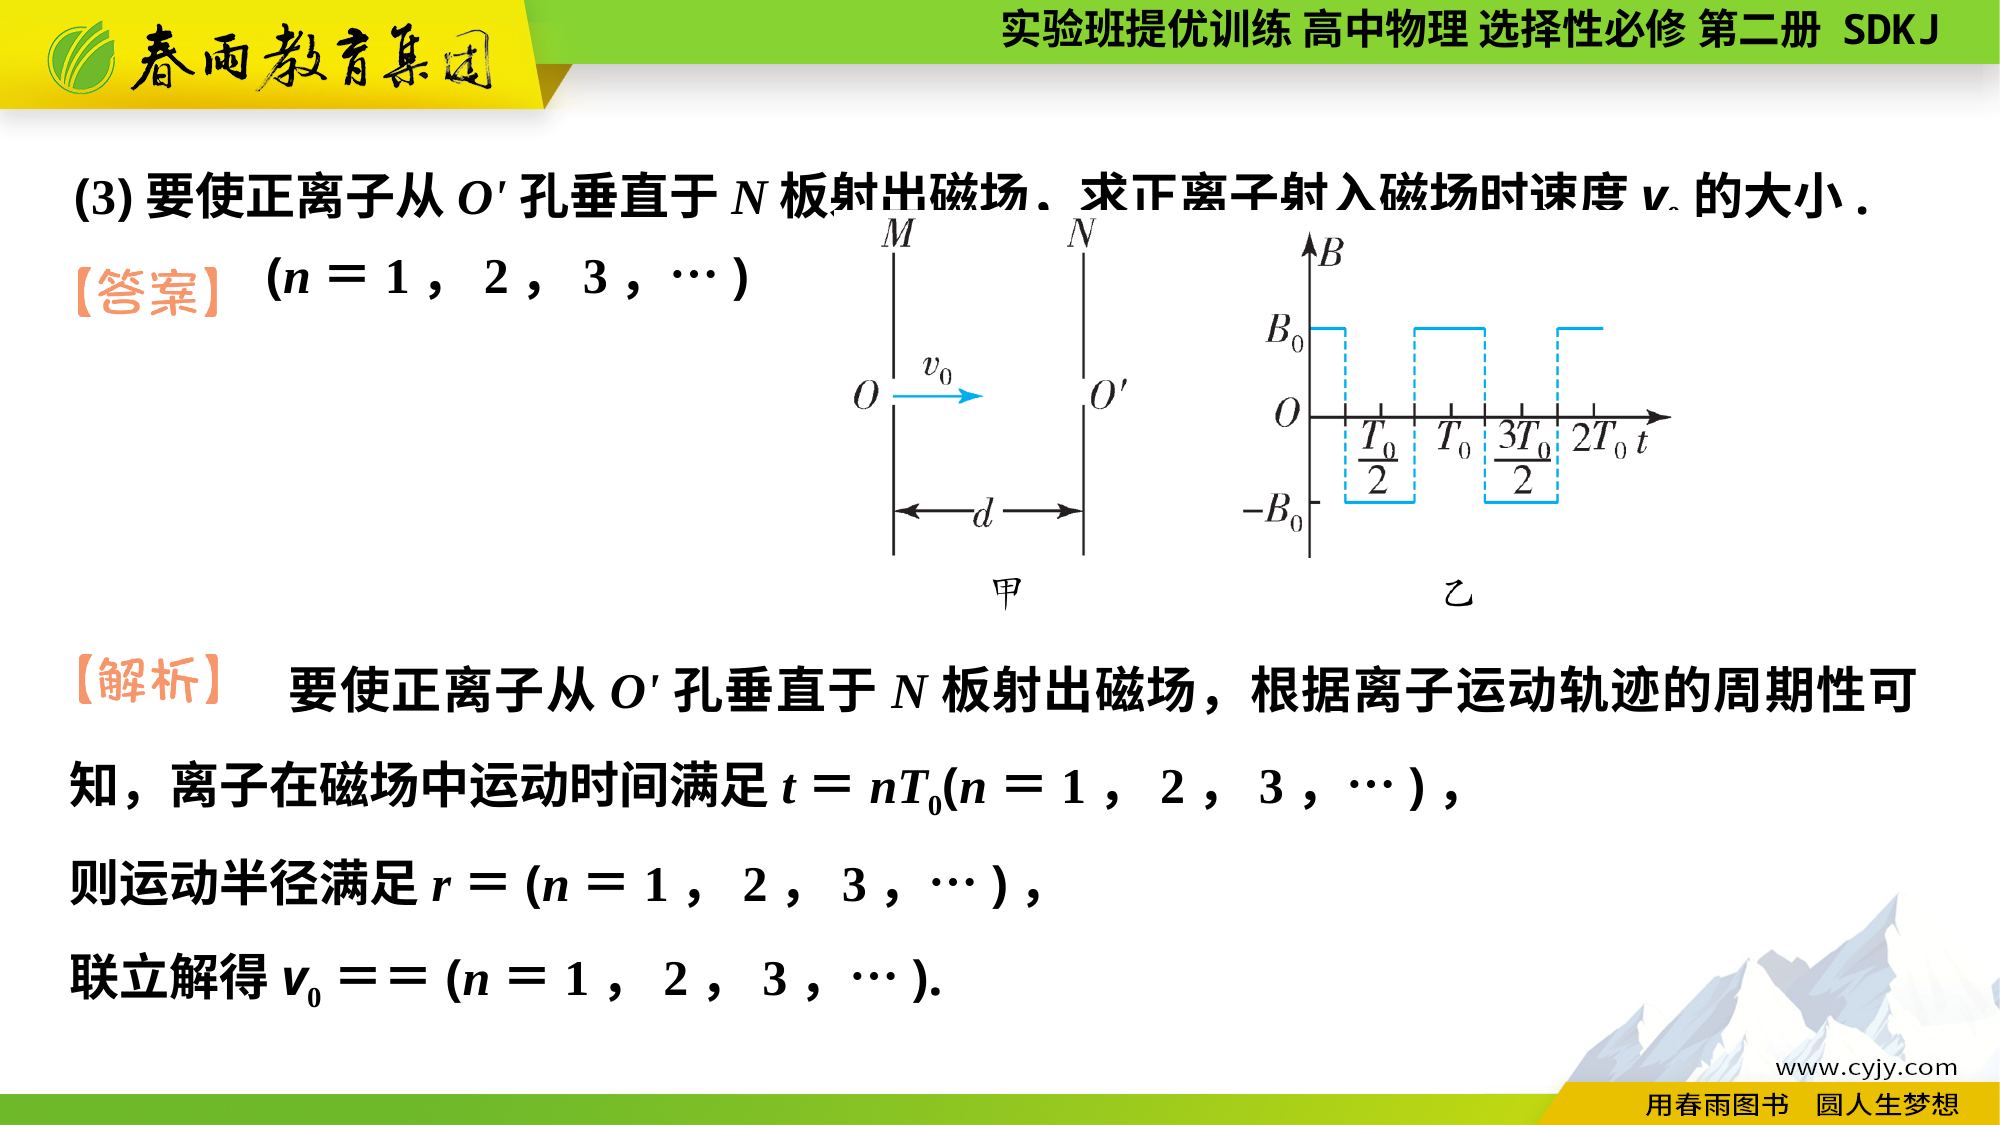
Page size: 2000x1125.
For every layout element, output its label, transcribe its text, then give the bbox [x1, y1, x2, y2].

picture [0, 0, 2000, 1125]
list (3)要使正离子从O'孔垂直于N板射出磁场，求正离子射入磁场时速度v0的大小. [59, 122, 1944, 219]
